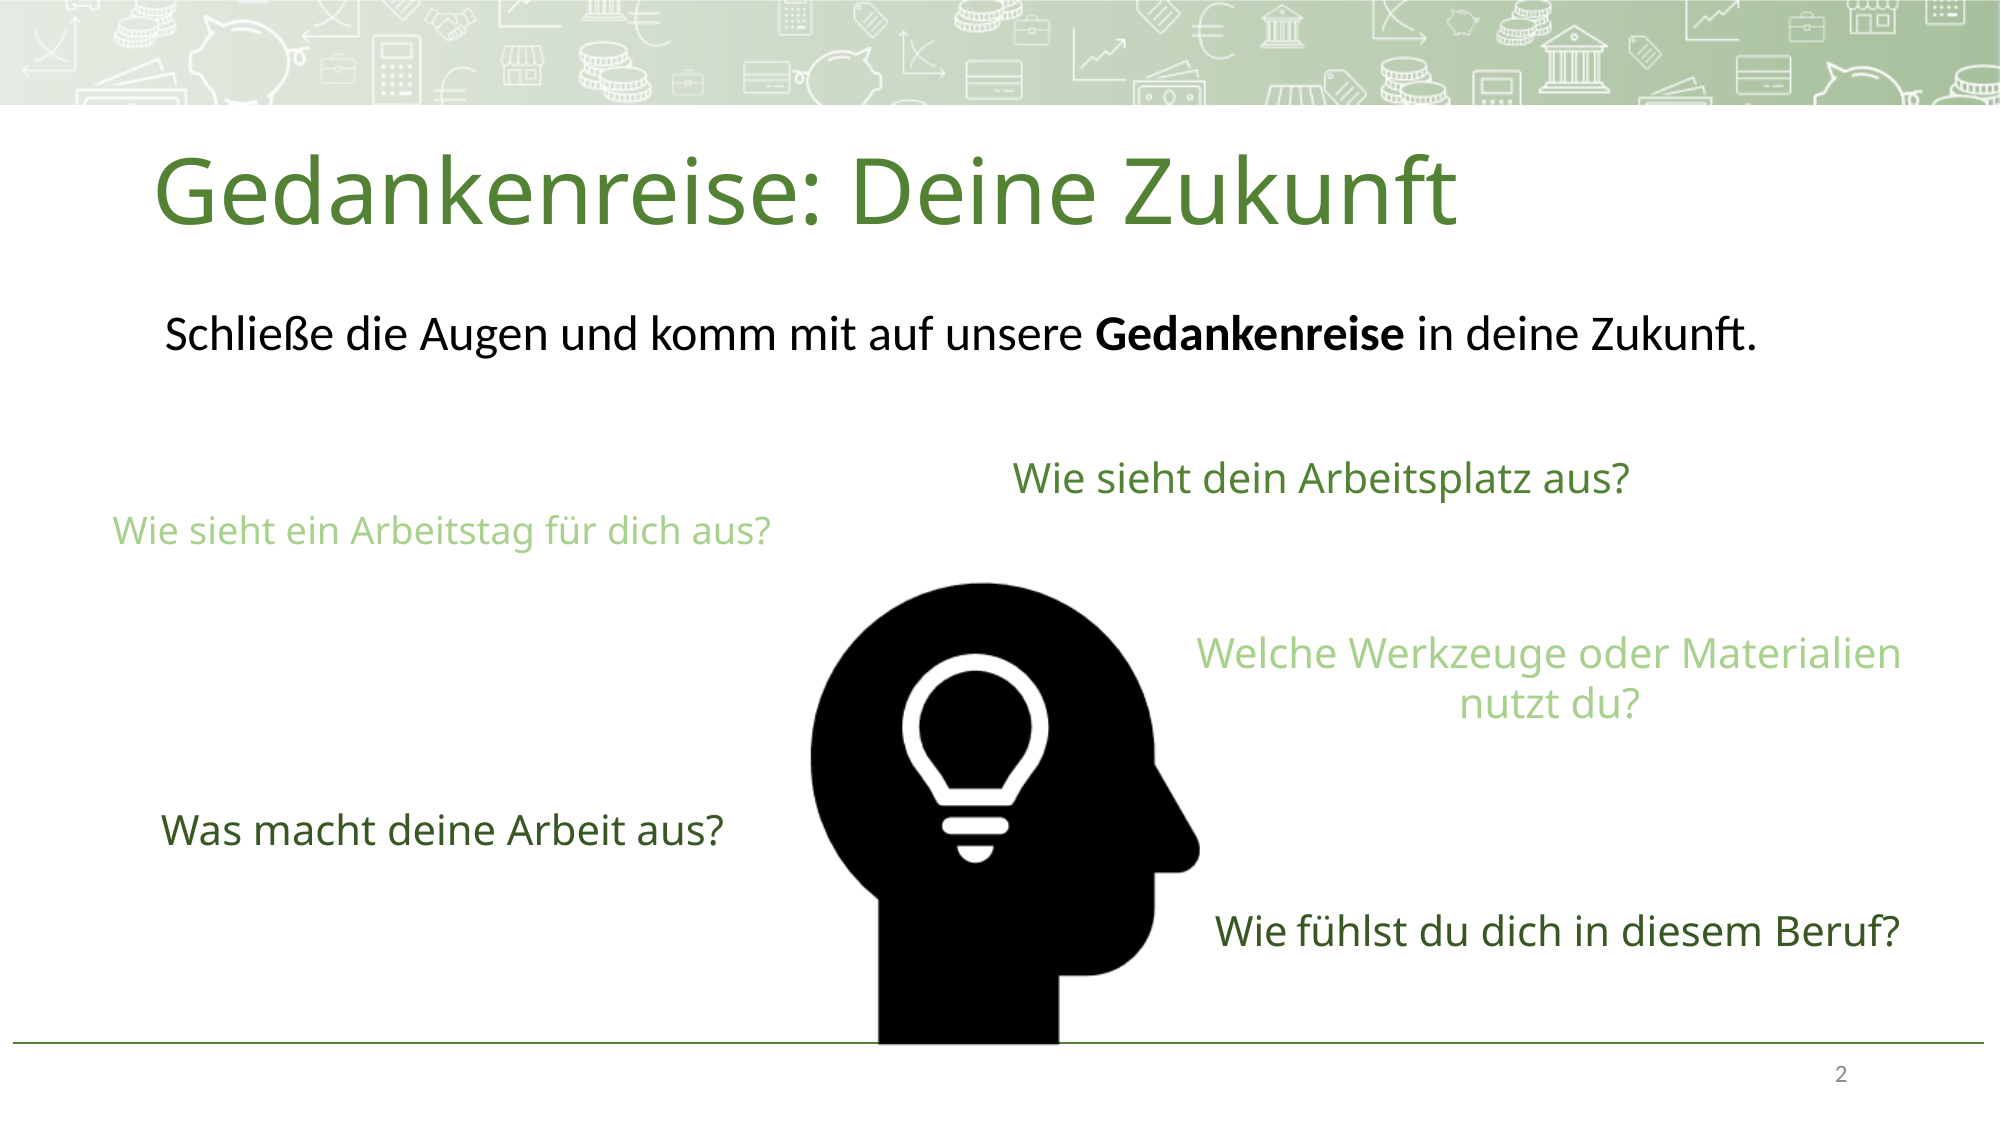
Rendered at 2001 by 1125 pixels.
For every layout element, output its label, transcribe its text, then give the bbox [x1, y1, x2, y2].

text_box Welche Werkzeuge oder Materialien nutzt du? [1280, 619, 1928, 735]
picture [731, 551, 1280, 1100]
slide_number 2 [1412, 1042, 1863, 1103]
text_box Wie sieht dein Arbeitsplatz aus? [889, 450, 1739, 546]
text_box Was macht deine Arbeit aus? [75, 802, 731, 898]
text_box Wie fühlst du dich in diesem Beruf? [1280, 897, 1968, 962]
list Schließe die Augen und komm mit auf unsere Gedankenreise in deine Zukunft. [97, 300, 1823, 445]
picture [0, 0, 2000, 105]
title Gedankenreise: Deine Zukunft [137, 111, 1863, 278]
text_box Wie sieht ein Arbeitstag für dich aus? [75, 503, 796, 599]
